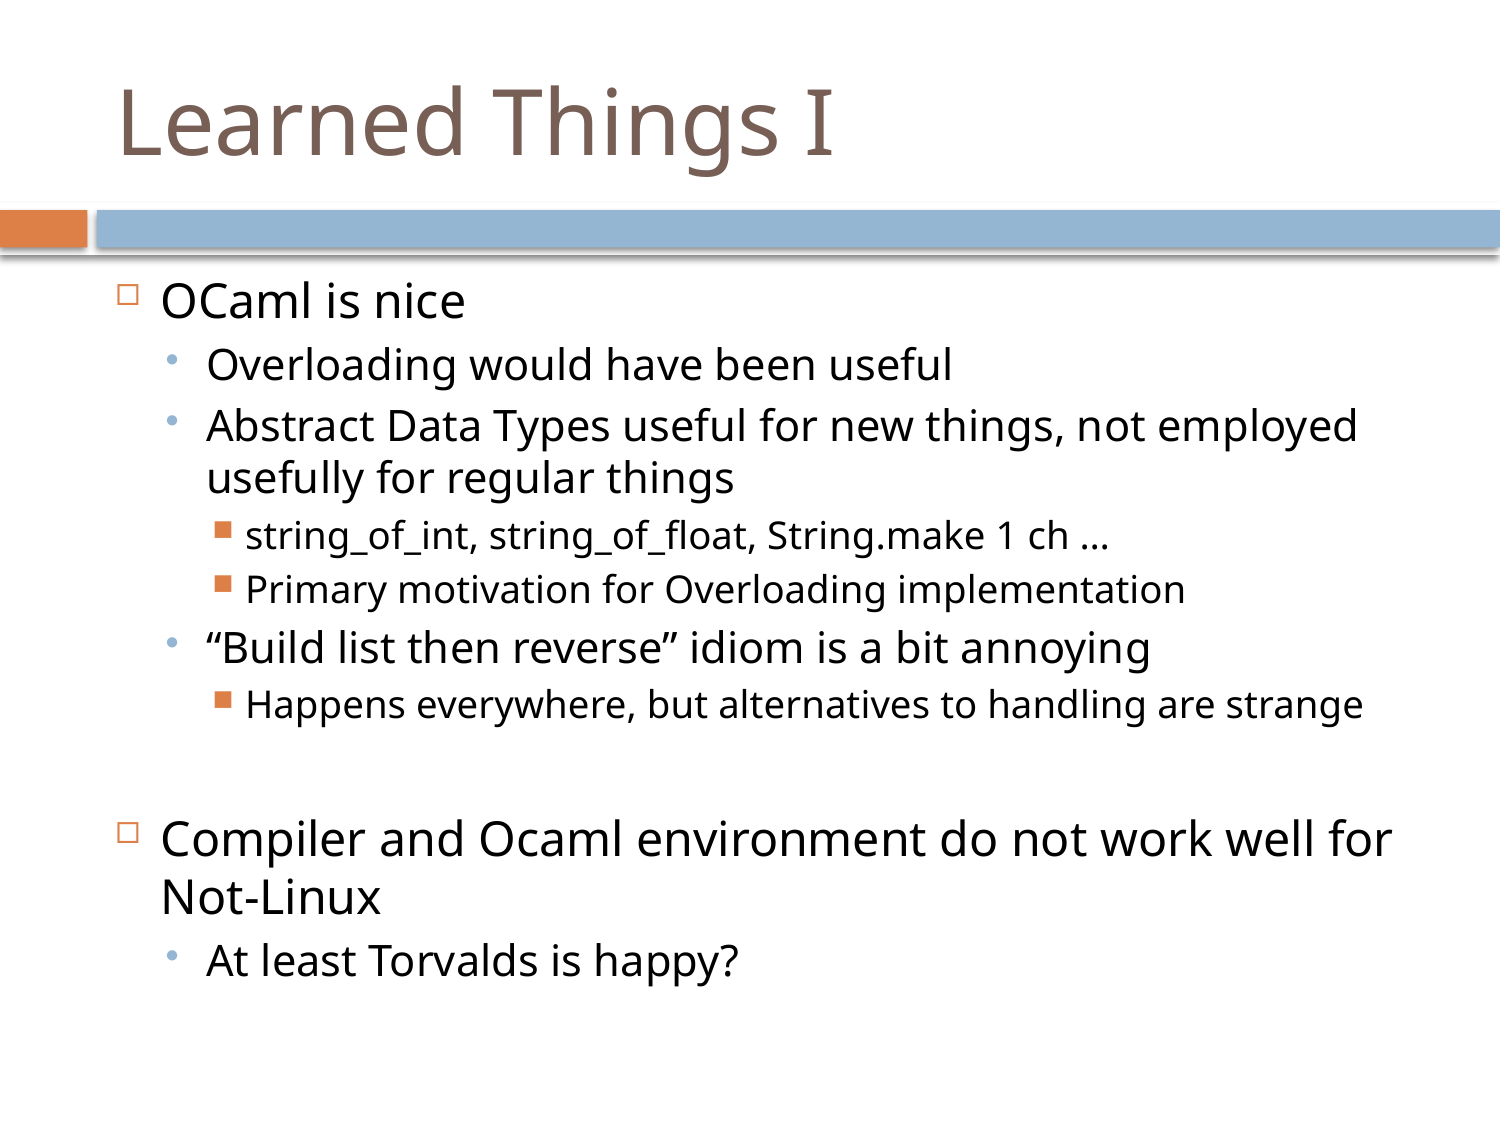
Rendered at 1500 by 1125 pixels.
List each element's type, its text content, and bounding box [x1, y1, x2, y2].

title Learned Things I [100, 37, 1438, 200]
list OCaml is nice Overloading would have been useful Abstract Data Types useful for new things, not employed usefully for regular things string_of_int, string_of_float, String.make 1 ch … Primary motivation for Overloading implementation “Build list then reverse” idiom is a bit annoying Happens everywhere, but alternatives to handling are strange Compiler and Ocaml environment do not work well for Not-Linux At least Torvalds is happy? [100, 262, 1438, 1000]
